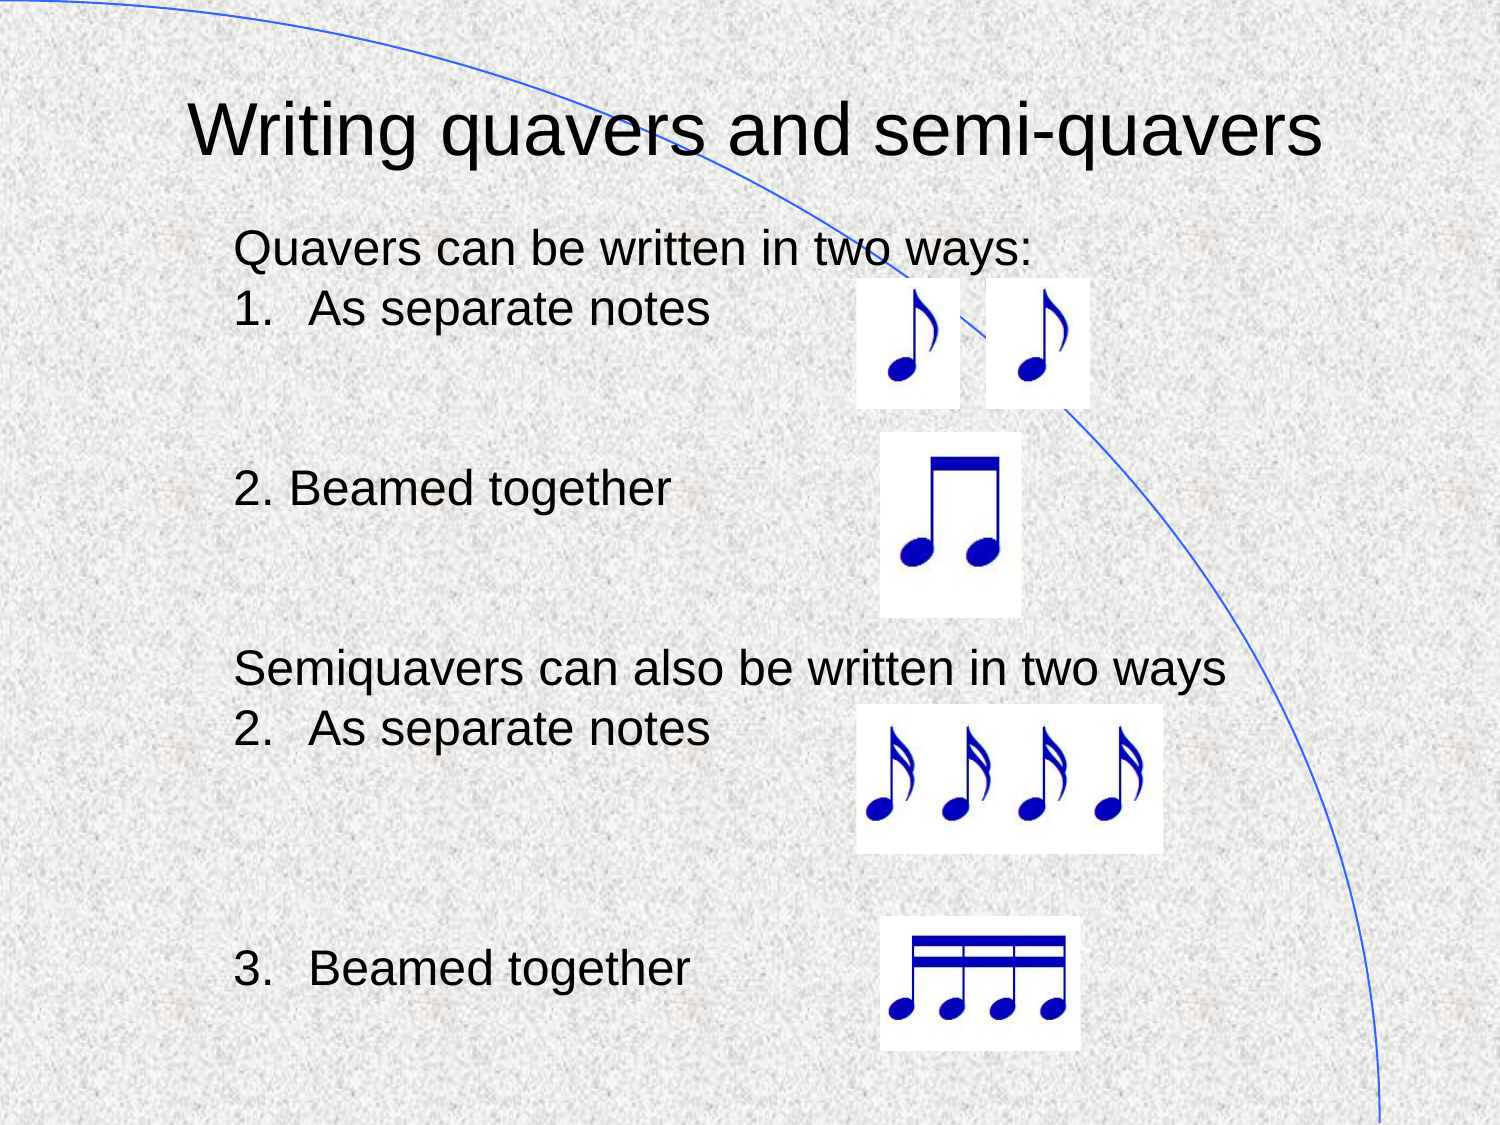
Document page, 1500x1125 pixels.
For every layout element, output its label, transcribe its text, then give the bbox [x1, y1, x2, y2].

picture [879, 916, 1081, 1051]
picture [879, 432, 1022, 619]
title Writing quavers and semi-quavers [49, 62, 1462, 188]
picture [855, 278, 961, 410]
picture [856, 703, 1164, 854]
picture [0, 0, 1500, 1125]
picture [985, 278, 1091, 410]
text_box Quavers can be written in two ways: As separate notes 2. Beamed together Semiquavers can also be written in two ways As separate notes Beamed together [218, 208, 1294, 1063]
